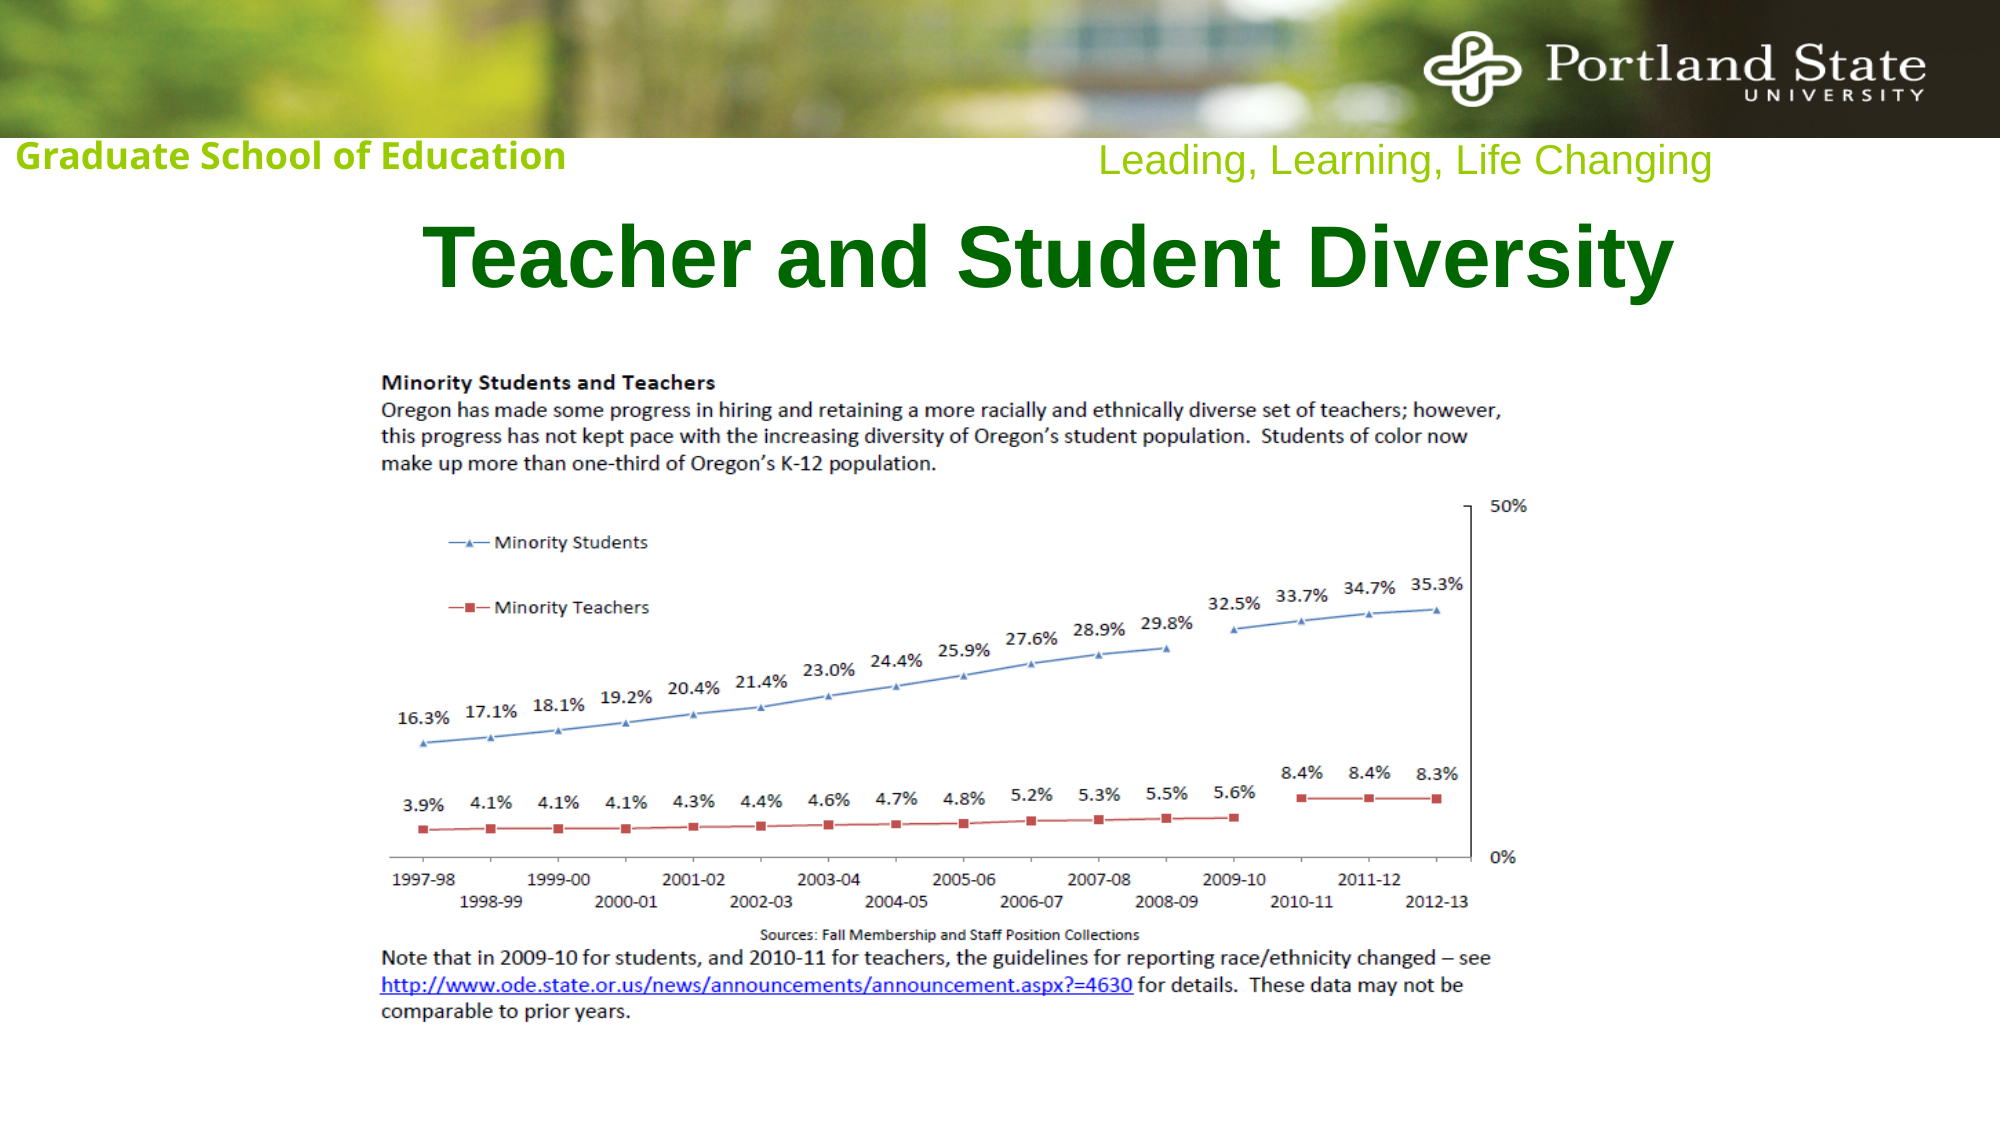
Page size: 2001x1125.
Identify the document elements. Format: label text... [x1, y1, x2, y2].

picture [0, 0, 2000, 138]
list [373, 369, 1533, 1025]
title Teacher and Student Diversity [99, 203, 2000, 314]
